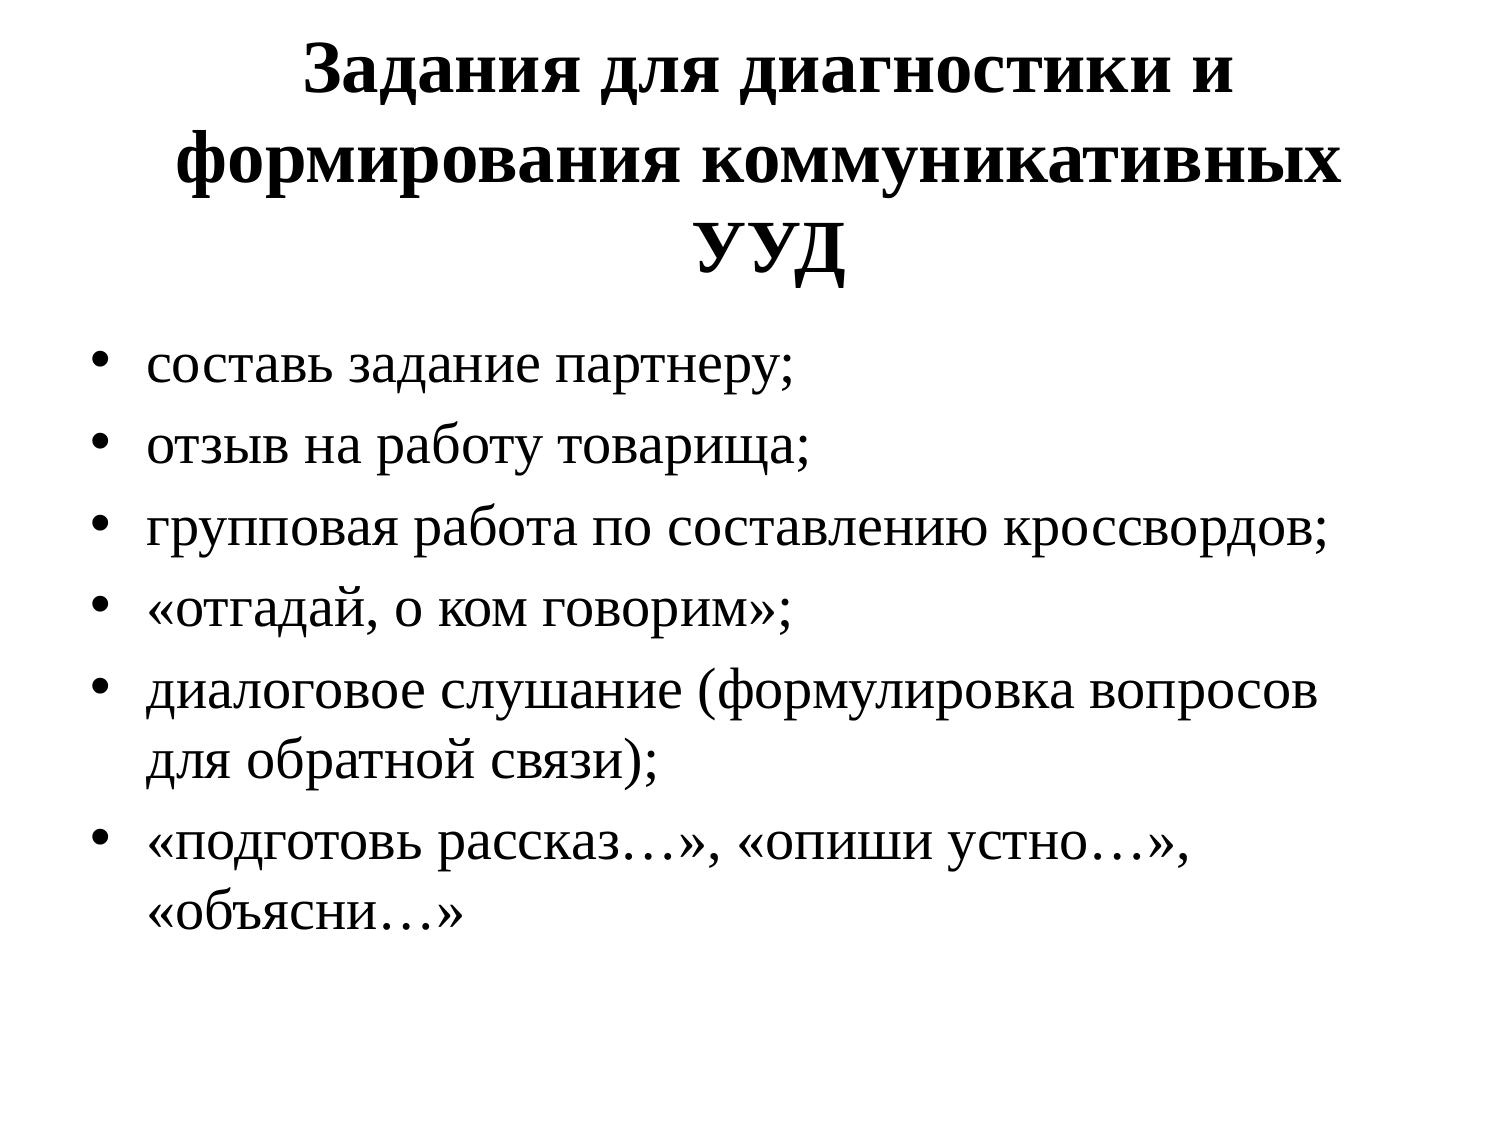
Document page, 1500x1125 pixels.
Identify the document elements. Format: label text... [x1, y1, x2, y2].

list составь задание партнеру; отзыв на работу товарища; групповая работа по составлению кроссвордов; «отгадай, о ком говорим»; диалоговое слушание (формулировка вопросов для обратной связи); «подготовь рассказ…», «опиши устно…», «объясни…» [75, 316, 1418, 1005]
title Задания для диагностики и формирования коммуникативных УУД [93, 58, 1444, 247]
